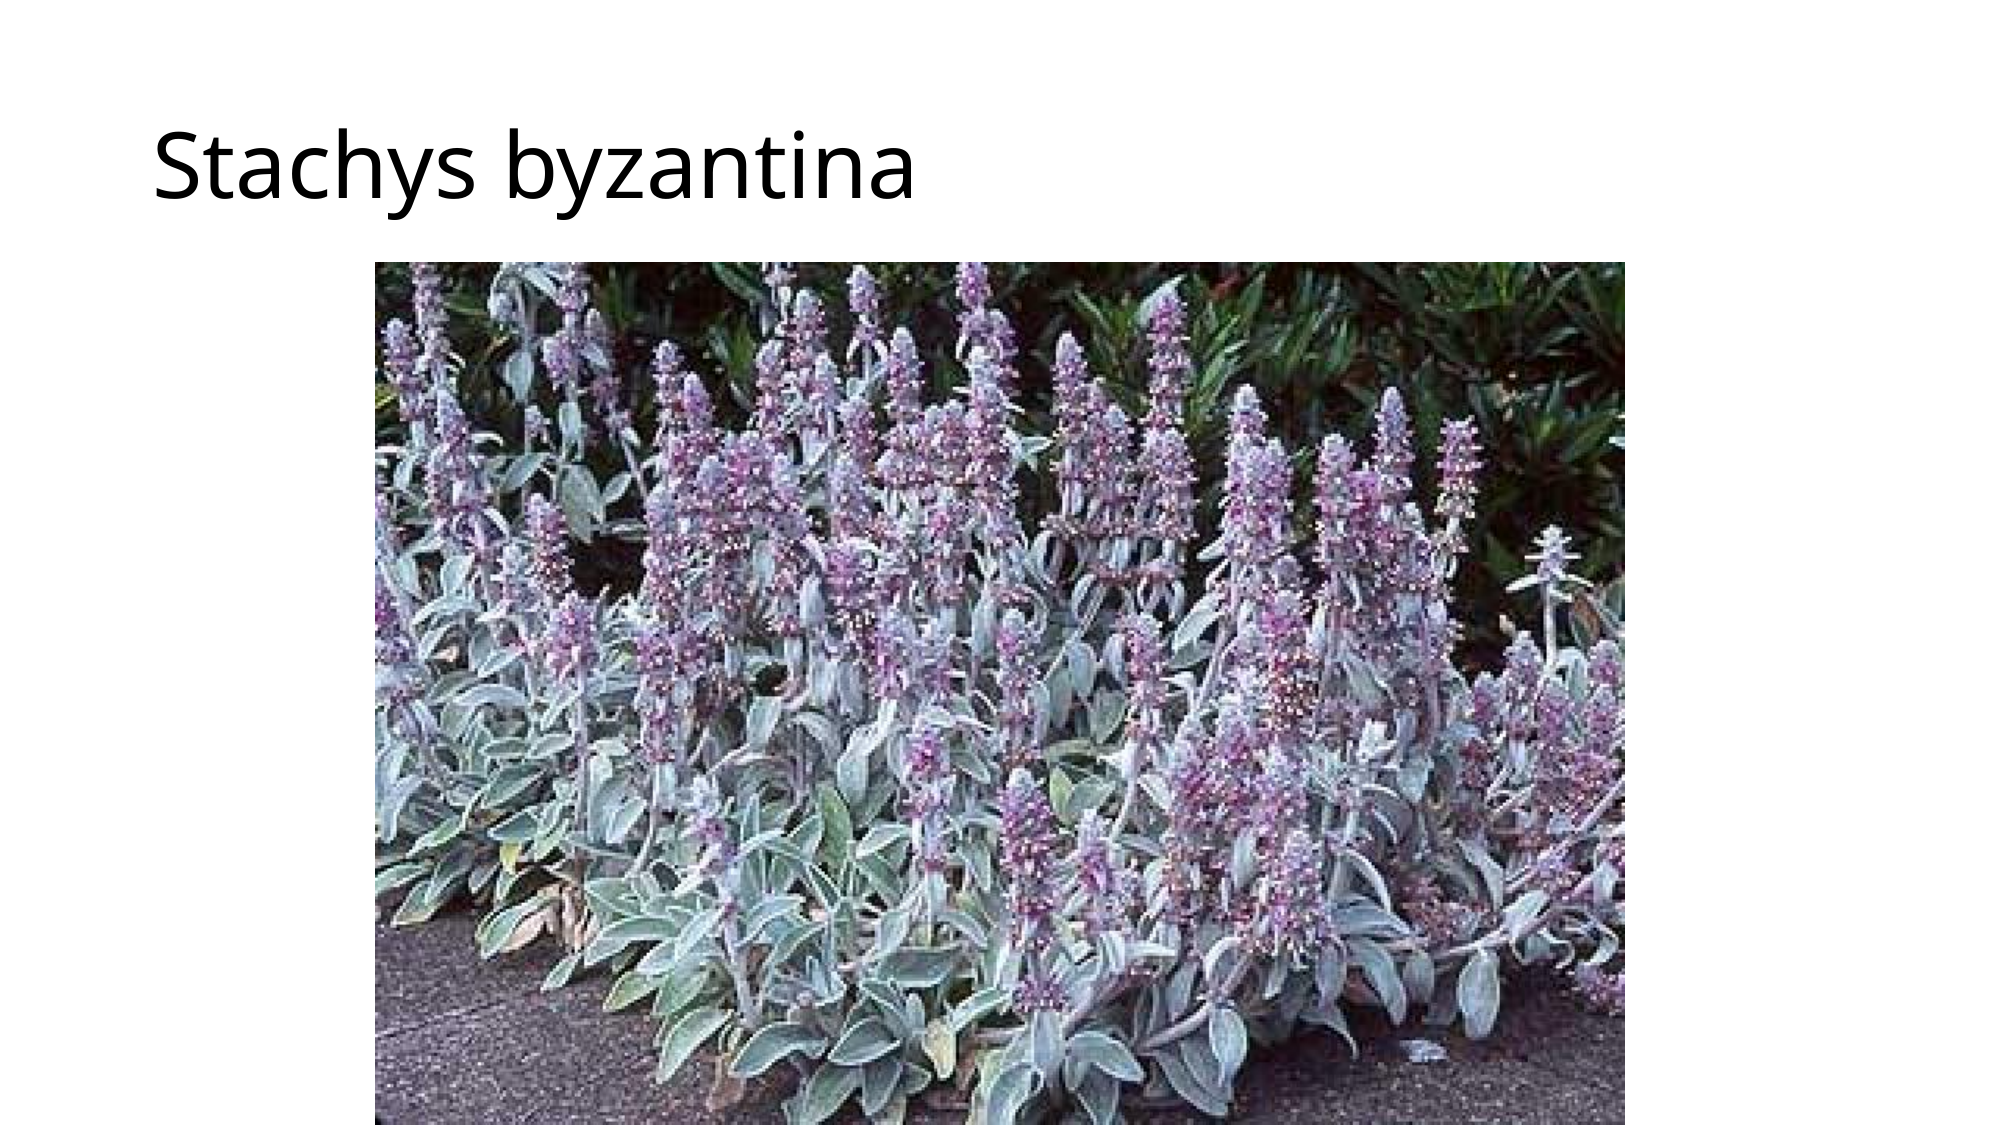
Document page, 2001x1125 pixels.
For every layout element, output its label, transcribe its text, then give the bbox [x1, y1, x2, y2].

picture [374, 262, 1625, 1125]
title Stachys byzantina [137, 59, 1863, 278]
